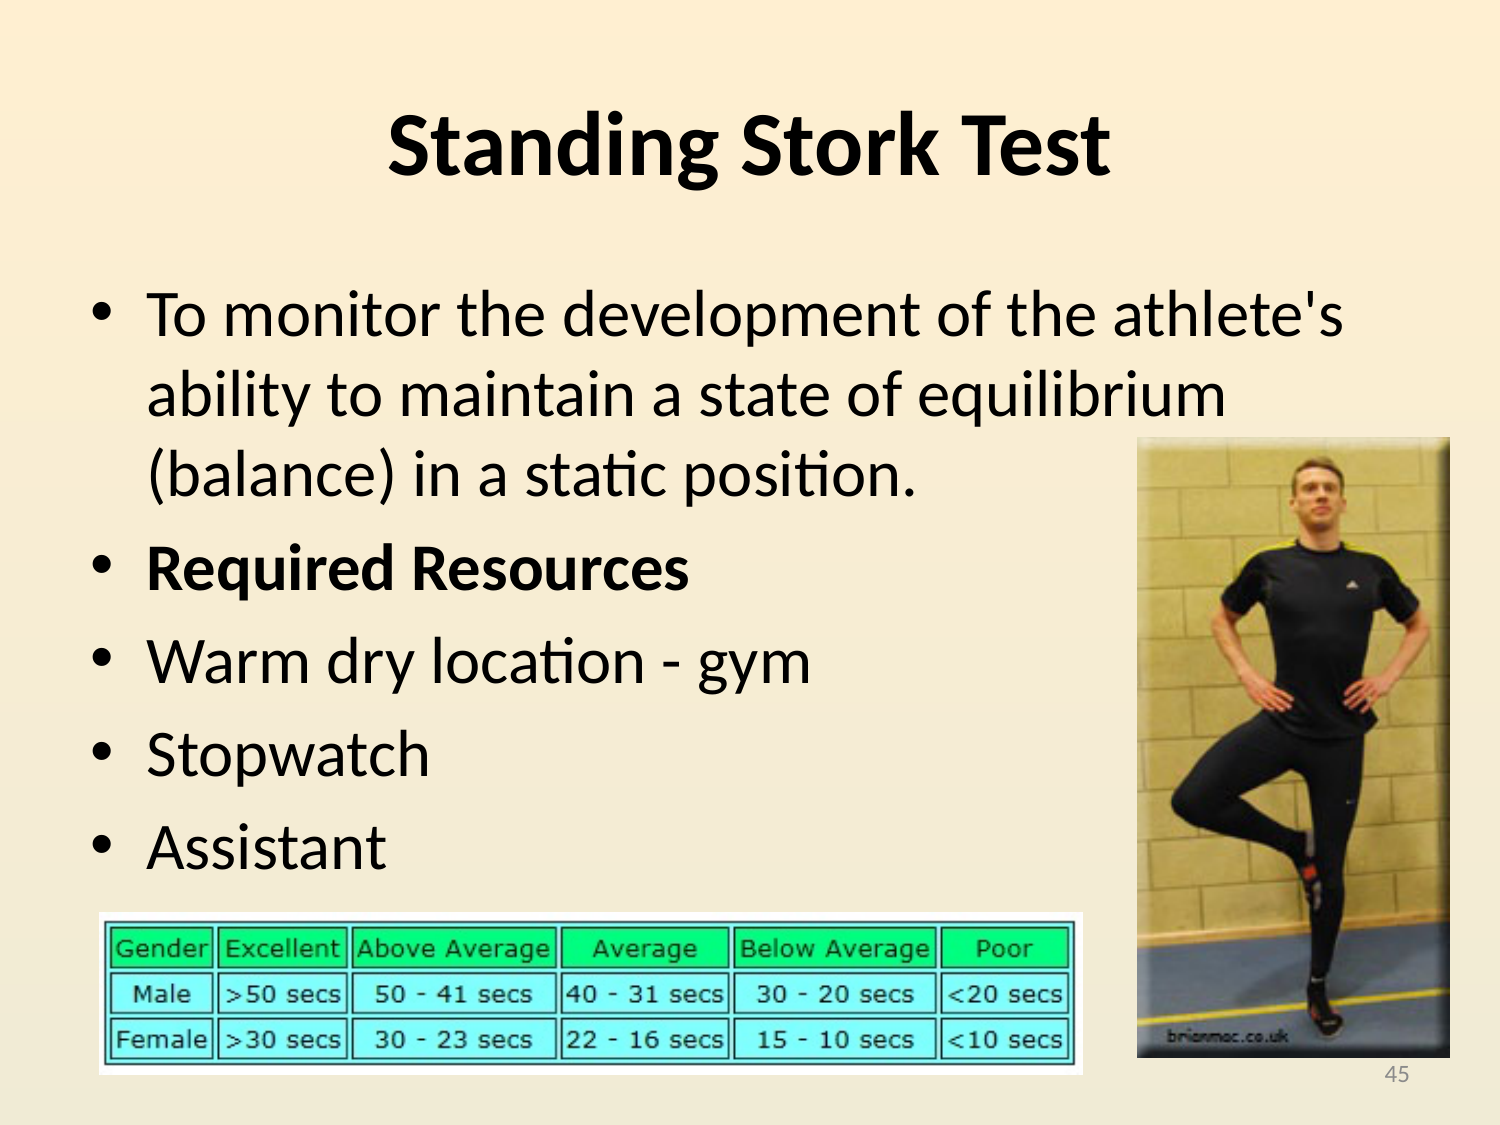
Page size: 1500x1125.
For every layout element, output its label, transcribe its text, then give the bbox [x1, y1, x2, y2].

list To monitor the development of the athlete's ability to maintain a state of equilibrium (balance) in a static position. Required Resources Warm dry location - gym Stopwatch Assistant [75, 262, 1425, 1005]
title Standing Stork Test [75, 45, 1425, 233]
slide_number 45 [1074, 1042, 1425, 1103]
picture [99, 912, 1083, 1076]
picture [1137, 437, 1451, 1059]
